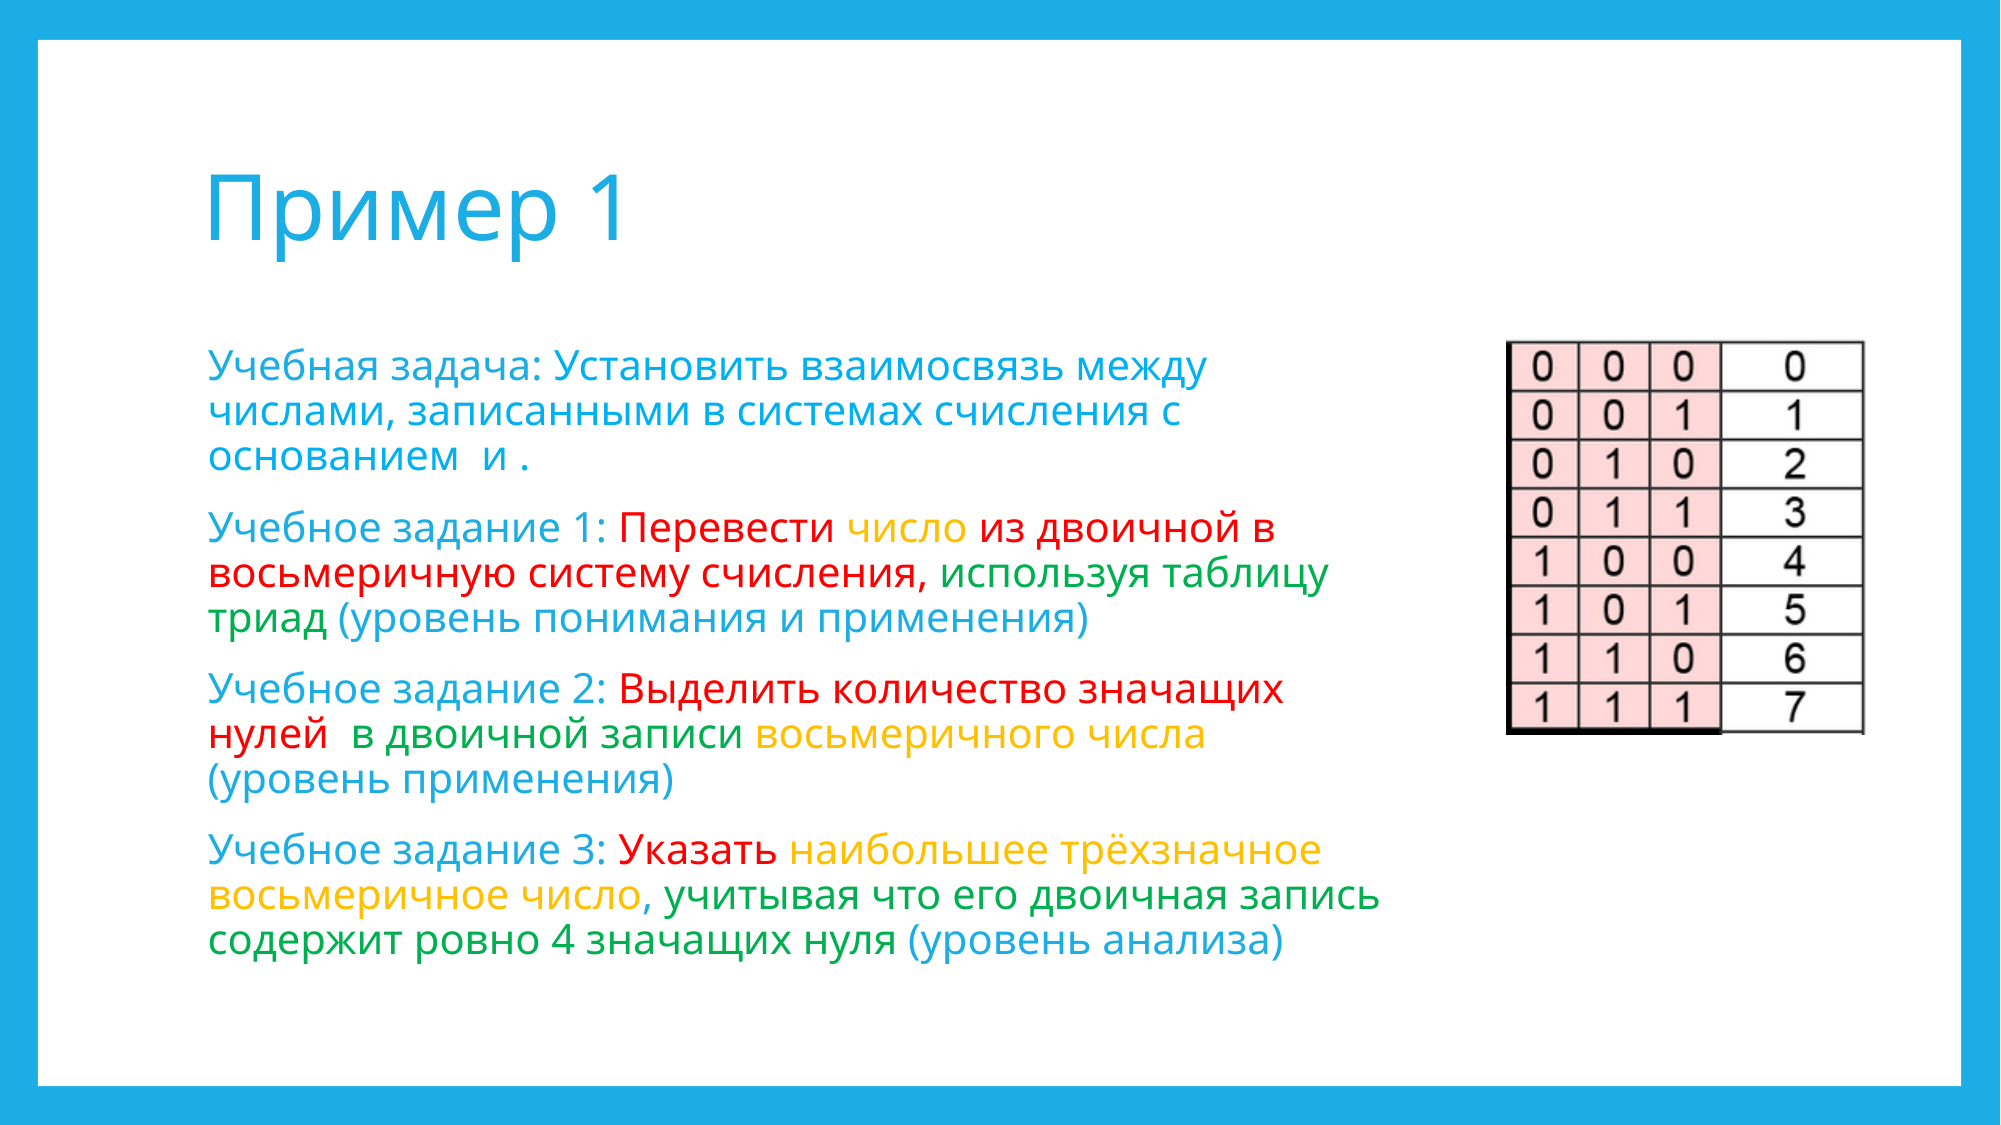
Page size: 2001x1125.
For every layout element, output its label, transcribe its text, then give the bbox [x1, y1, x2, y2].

title Пример 1 [187, 99, 1808, 323]
picture [1506, 337, 1867, 735]
